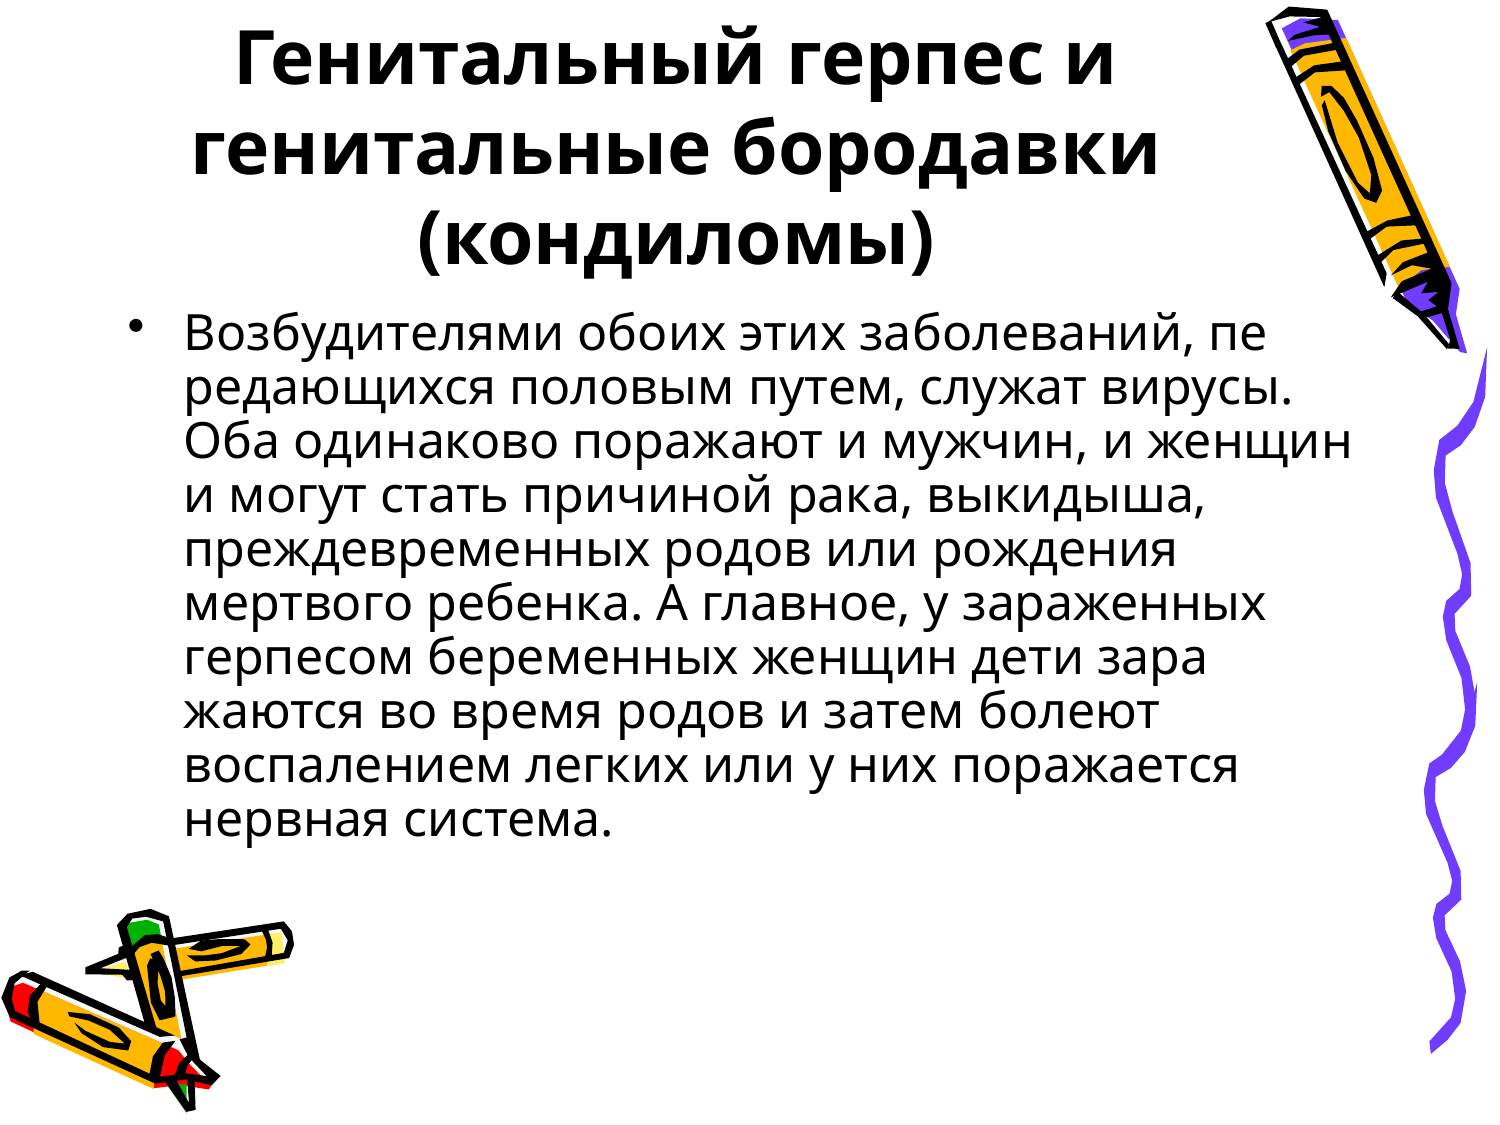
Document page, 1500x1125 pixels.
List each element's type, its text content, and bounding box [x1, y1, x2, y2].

title Генитальный герпес и генитальные бородавки (кондиломы) [112, 24, 1240, 288]
list Возбудителями обоих этих заболеваний, пе­редающихся половым путем, служат вирусы. Оба одинаково поражают и мужчин, и женщин и могут стать причиной рака, выкидыша, преждевременных родов или рождения мертвого ребенка. А главное, у зараженных герпесом беременных женщин дети зара­жаются во время родов и затем болеют воспалением легких или у них поражается нервная система. [112, 299, 1376, 901]
